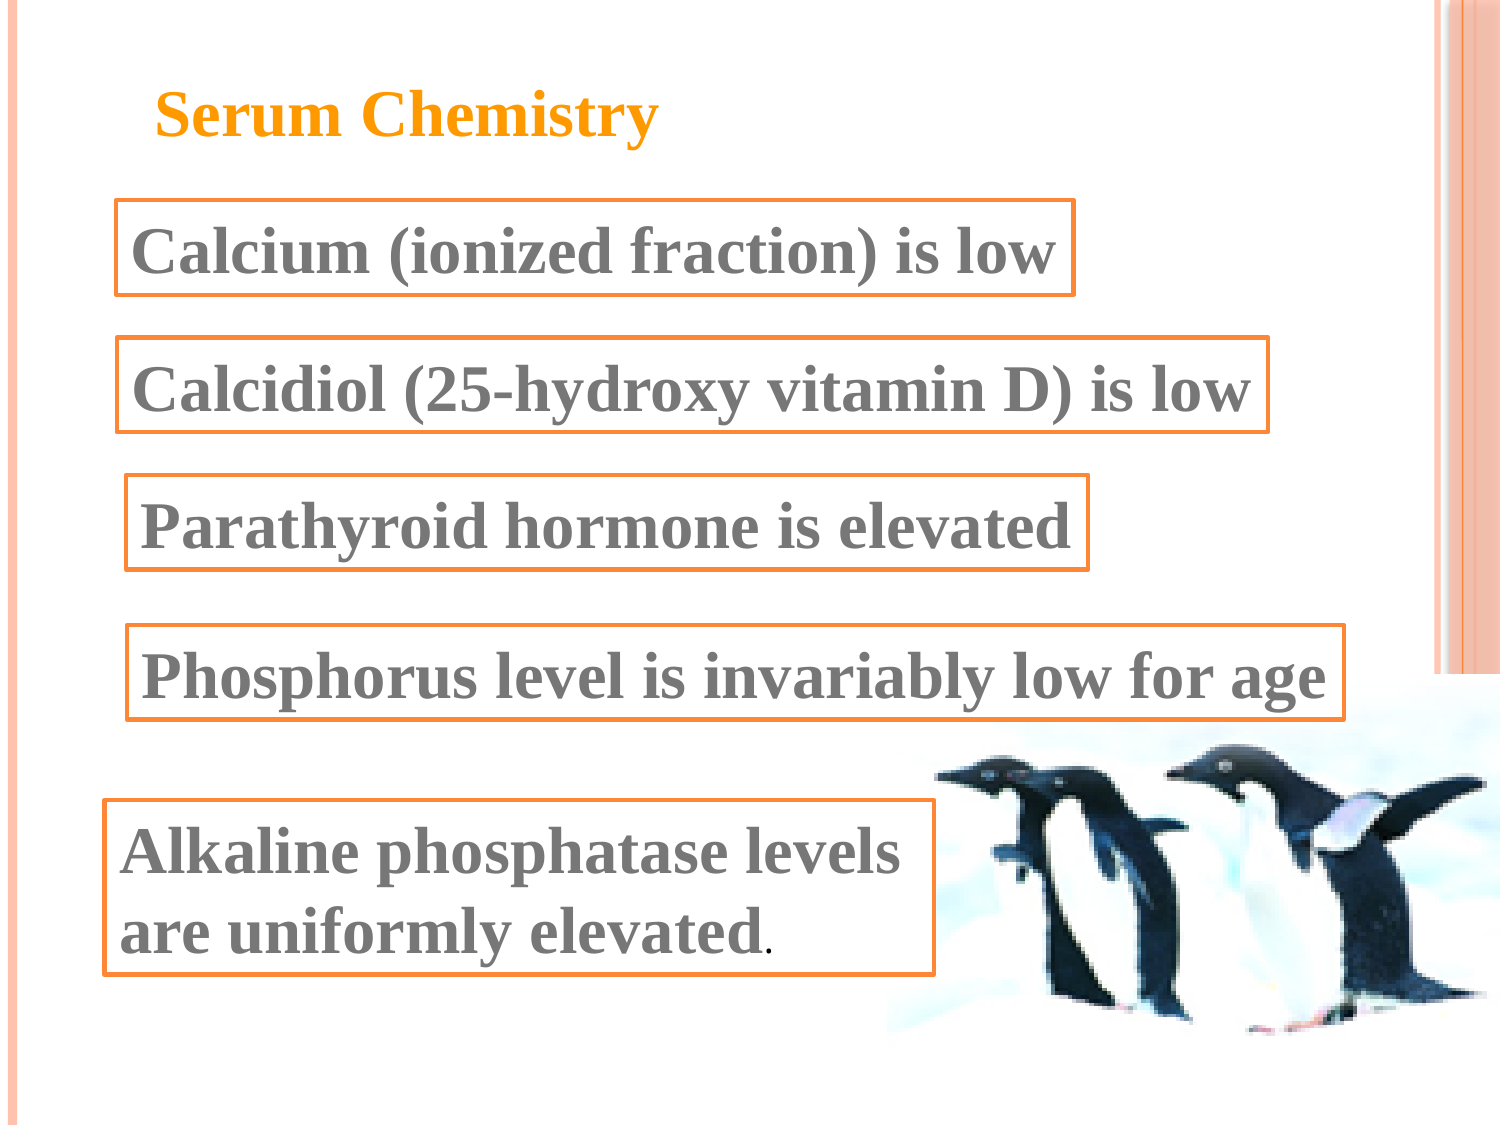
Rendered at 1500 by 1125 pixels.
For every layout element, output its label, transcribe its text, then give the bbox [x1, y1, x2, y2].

text_box Parathyroid hormone is elevated [124, 473, 1090, 572]
text_box Serum Chemistry [139, 62, 676, 158]
picture [887, 674, 1500, 1125]
text_box Calcidiol (25-hydroxy vitamin D) is low [115, 335, 1270, 434]
text_box Calcium (ionized fraction) is low [114, 198, 1076, 297]
text_box Alkaline phosphatase levels are uniformly elevated. [102, 798, 881, 977]
text_box Phosphorus level is invariably low for age [125, 623, 1346, 722]
